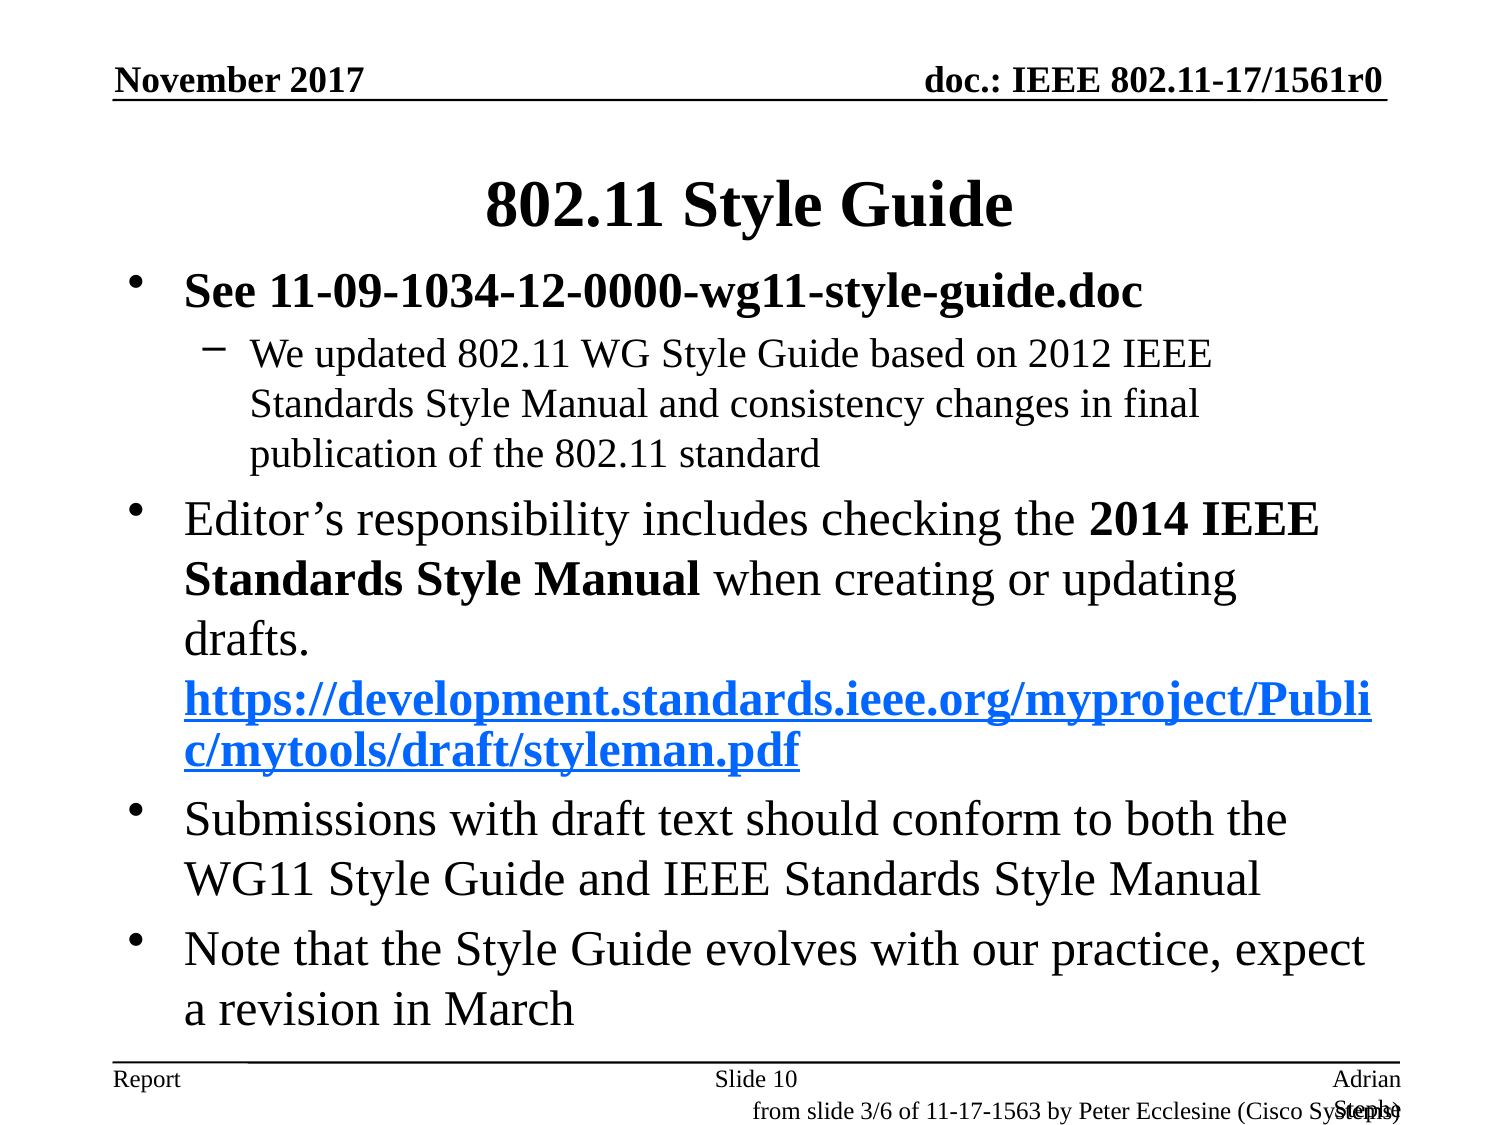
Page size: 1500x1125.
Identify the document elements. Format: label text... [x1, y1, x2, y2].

title 802.11 Style Guide [112, 112, 1388, 249]
slide_number Slide 10 [711, 1061, 801, 1093]
text_box from slide 3/6 of 11-17-1563 by Peter Ecclesine (Cisco Systems) [343, 1087, 1417, 1125]
footer Adrian Stephens, Intel Corporation [1324, 1061, 1402, 1087]
list See 11-09-1034-12-0000-wg11-style-guide.doc We updated 802.11 WG Style Guide based on 2012 IEEE Standards Style Manual and consistency changes in final publication of the 802.11 standard Editor’s responsibility includes checking the 2014 IEEE Standards Style Manual when creating or updating drafts. https://development.standards.ieee.org/myproject/Public/mytools/draft/styleman.pdf Submissions with draft text should conform to both the WG11 Style Guide and IEEE Standards Style Manual Note that the Style Guide evolves with our practice, expect a revision in March [112, 249, 1388, 1000]
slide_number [114, 54, 374, 101]
